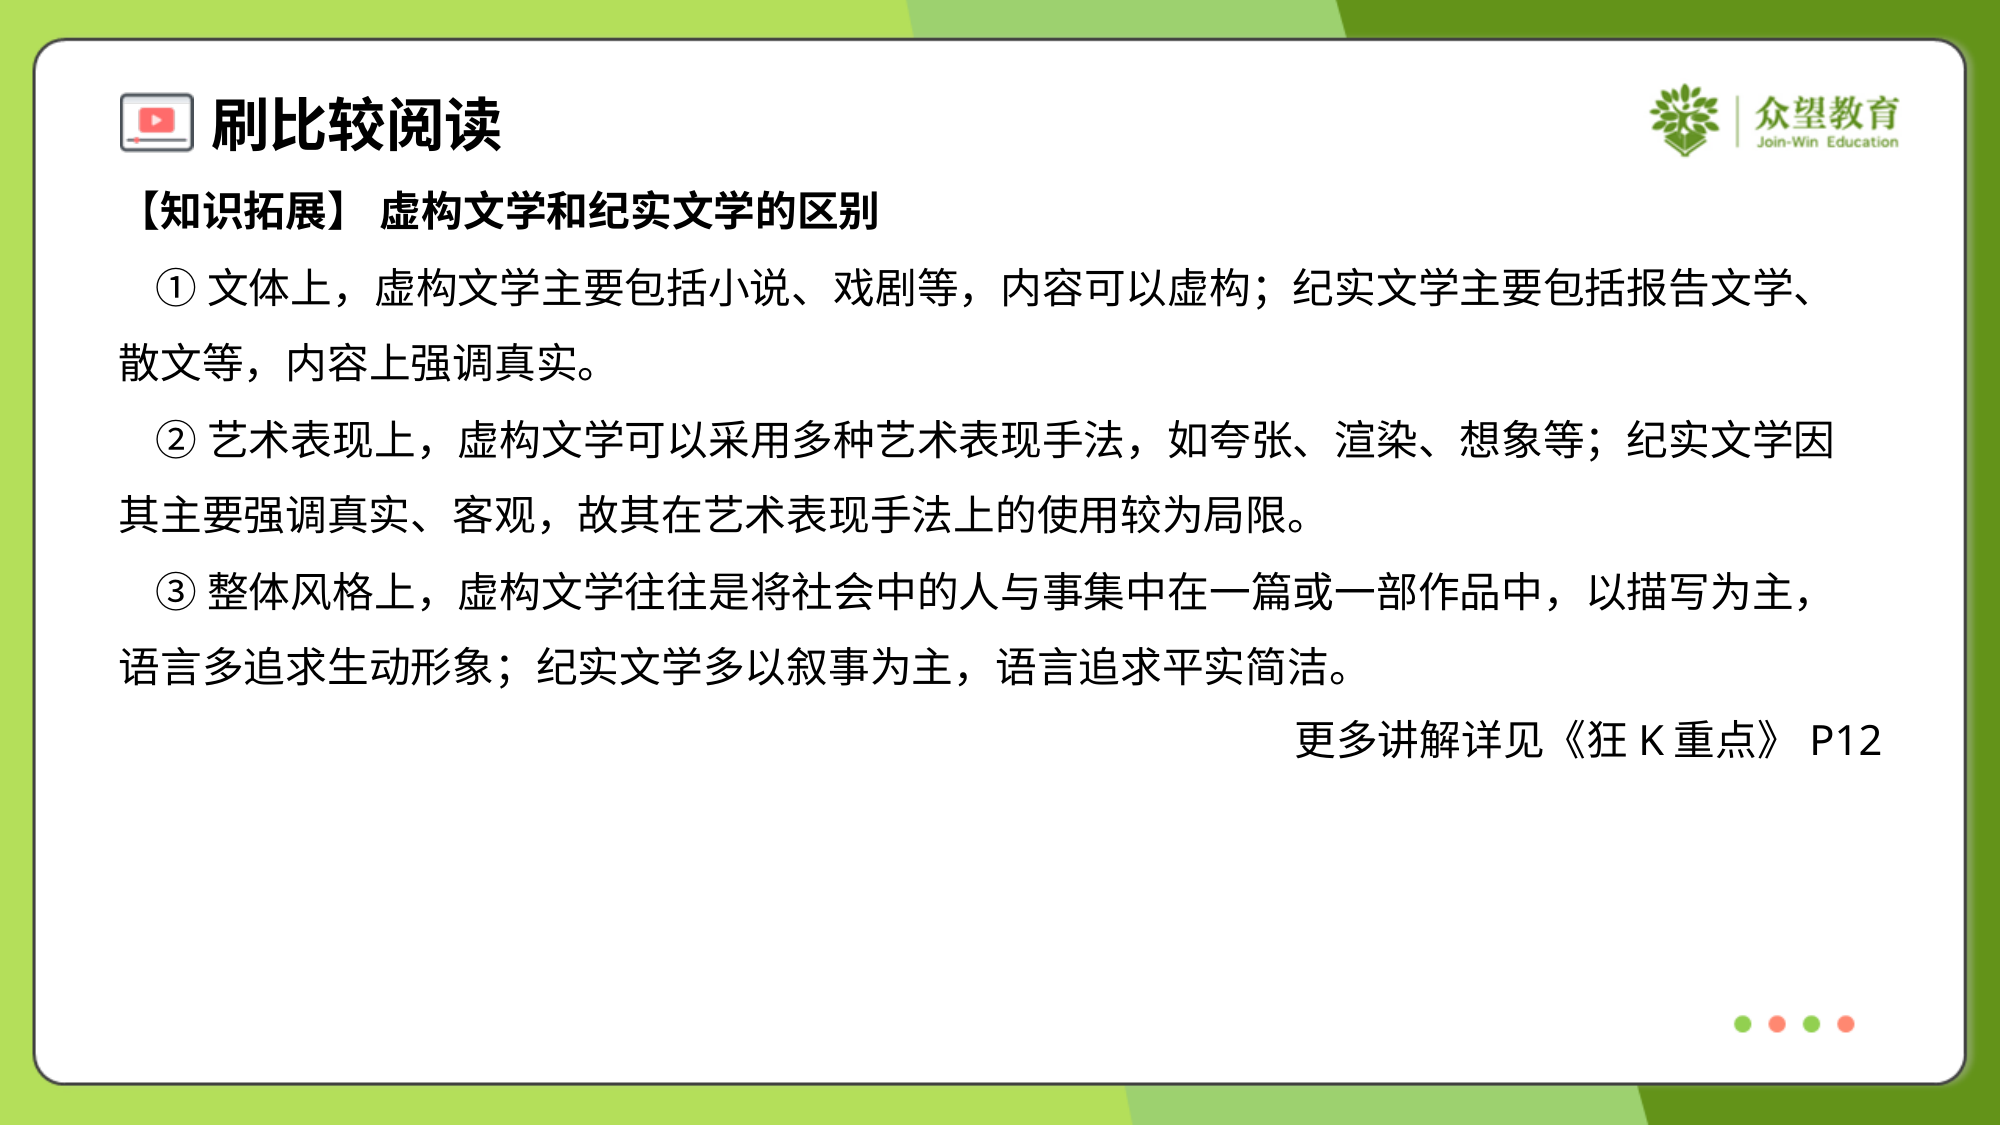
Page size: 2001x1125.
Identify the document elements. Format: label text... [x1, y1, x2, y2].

picture [0, 0, 2000, 1125]
text_box 【知识拓展】 虚构文学和纪实文学的区别 ①文体上，虚构文学主要包括小说、戏剧等，内容可以虚构；纪实文学主要包括报告文学、 散文等，内容上强调真实。 ②艺术表现上，虚构文学可以采用多种艺术表现手法，如夸张、渲染、想象等；纪实文学因 其主要强调真实、客观，故其在艺术表现手法上的使用较为局限。 ③整体风格上，虚构文学往往是将社会中的人与事集中在一篇或一部作品中，以描写为主， 语言多追求生动形象；纪实文学多以叙事为主，语言追求平实简洁。 更多讲解详见《狂K重点》P12 [118, 159, 1883, 757]
